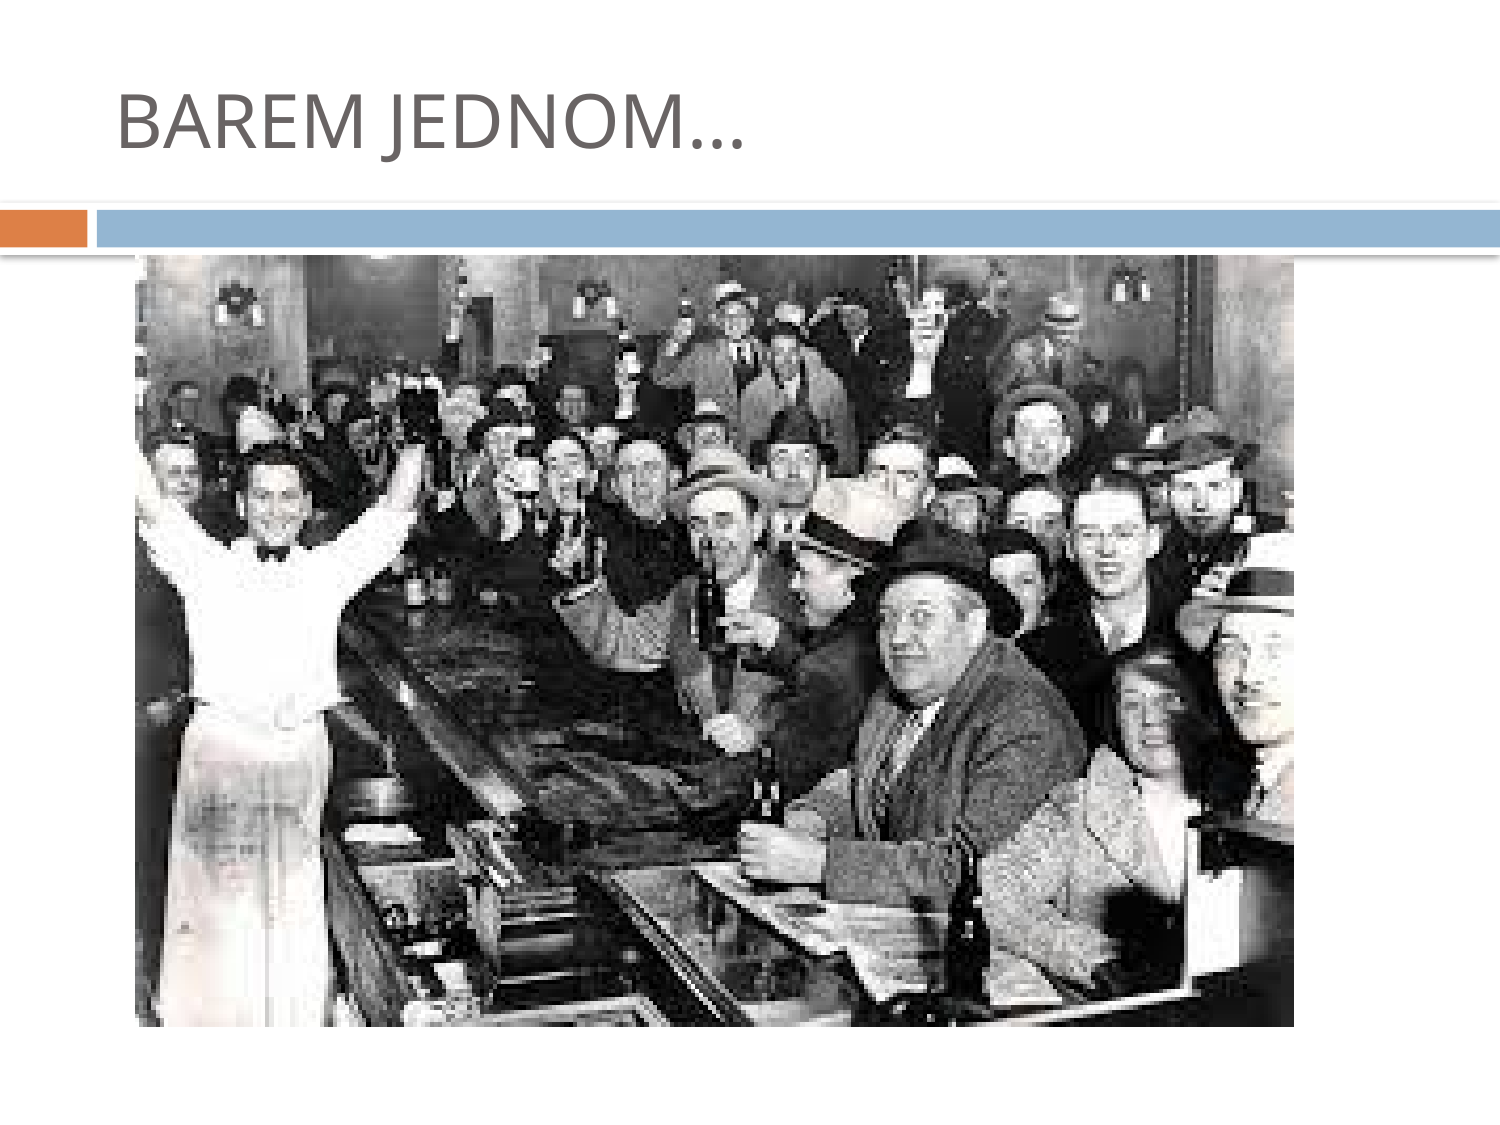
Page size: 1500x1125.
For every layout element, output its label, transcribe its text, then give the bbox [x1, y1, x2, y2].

title BAREM JEDNOM... [99, 37, 1438, 201]
picture [135, 255, 1294, 1028]
